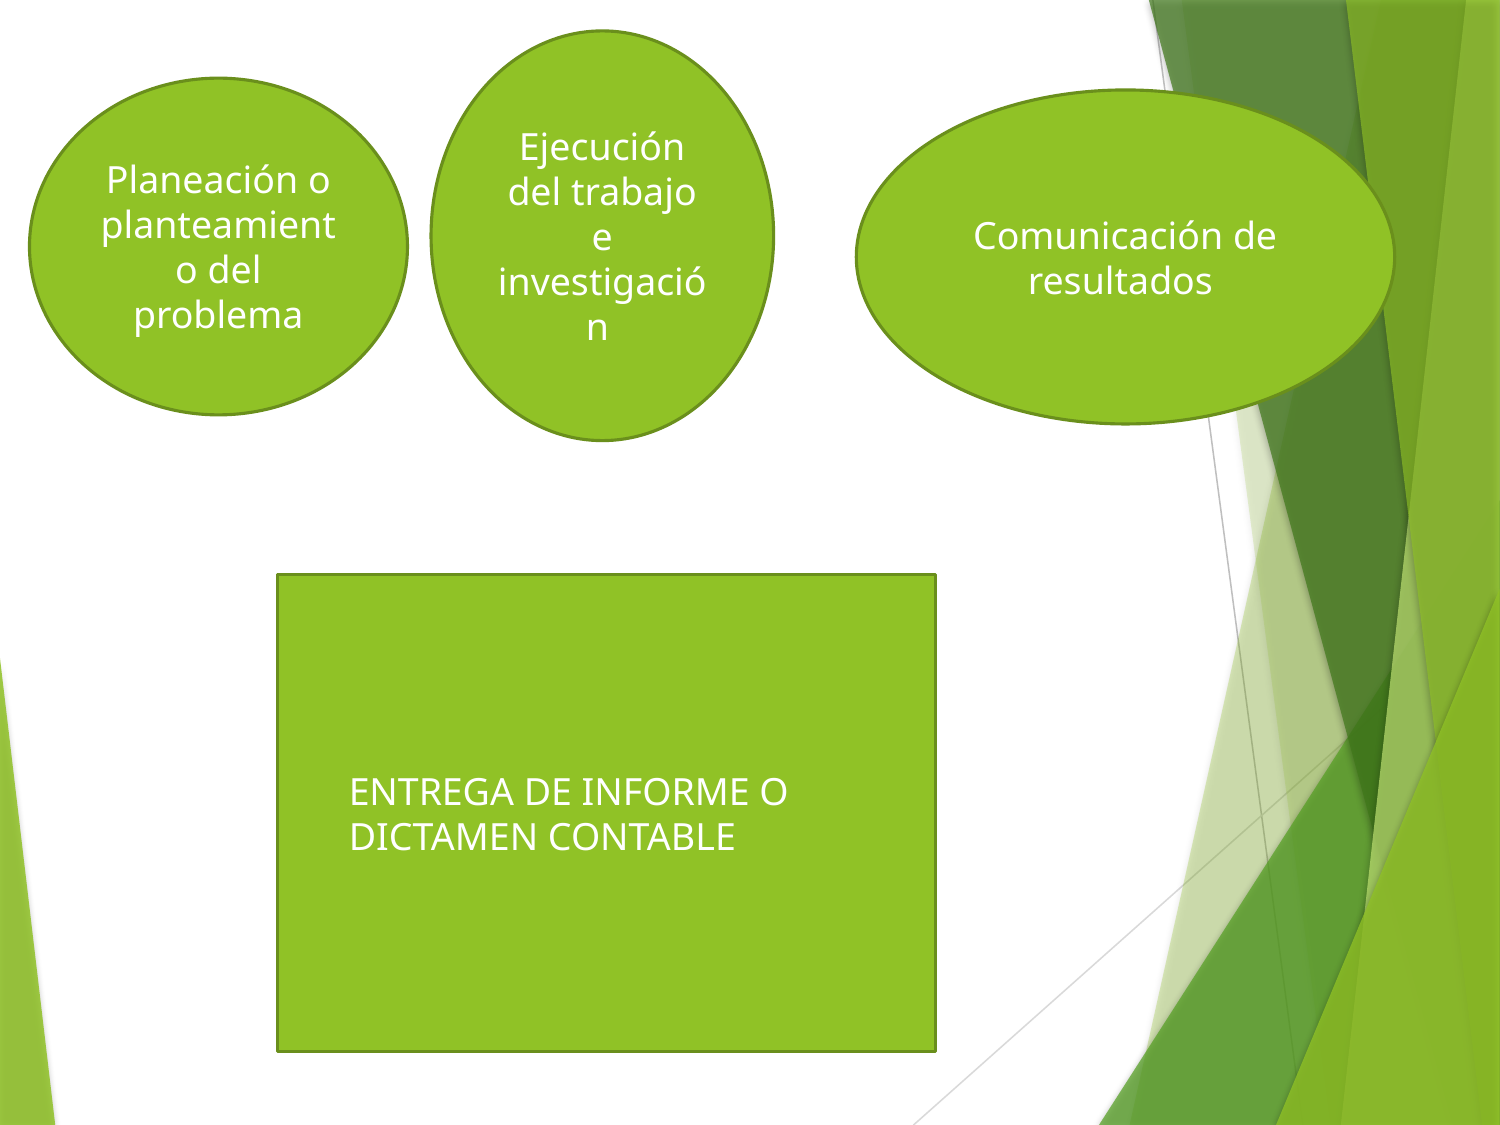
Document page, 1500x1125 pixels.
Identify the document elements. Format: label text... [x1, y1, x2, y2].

text_box Planeación o planteamiento del problema [27, 76, 410, 417]
text_box Comunicación de resultados [854, 88, 1397, 426]
text_box Ejecución del trabajo e investigación [429, 29, 776, 443]
list ENTREGA DE INFORME O DICTAMEN CONTABLE [276, 573, 937, 1053]
